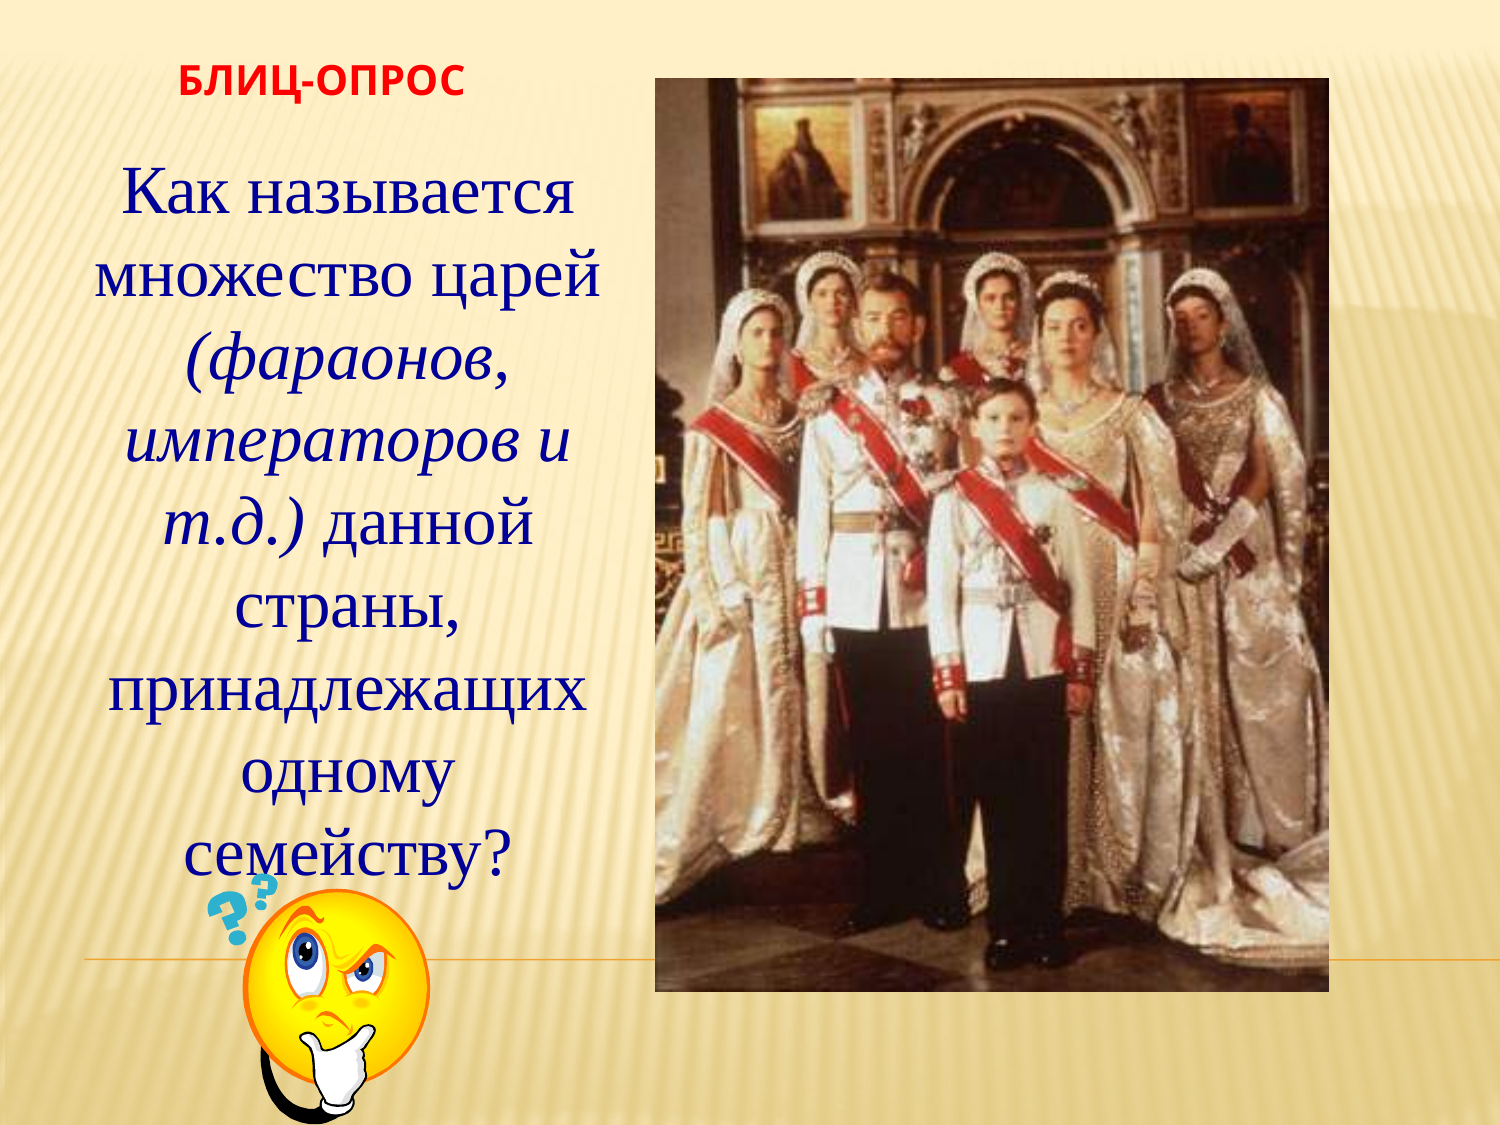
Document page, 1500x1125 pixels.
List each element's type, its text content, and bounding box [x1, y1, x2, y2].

list Как называется множество царей (фараонов, императоров и т.д.) данной страны, принадлежащих одному семейству? [76, 137, 621, 907]
title БЛИЦ-ОПРОС [75, 44, 569, 114]
picture [206, 872, 432, 1125]
list династия [643, 44, 1425, 1005]
picture [655, 77, 1330, 992]
